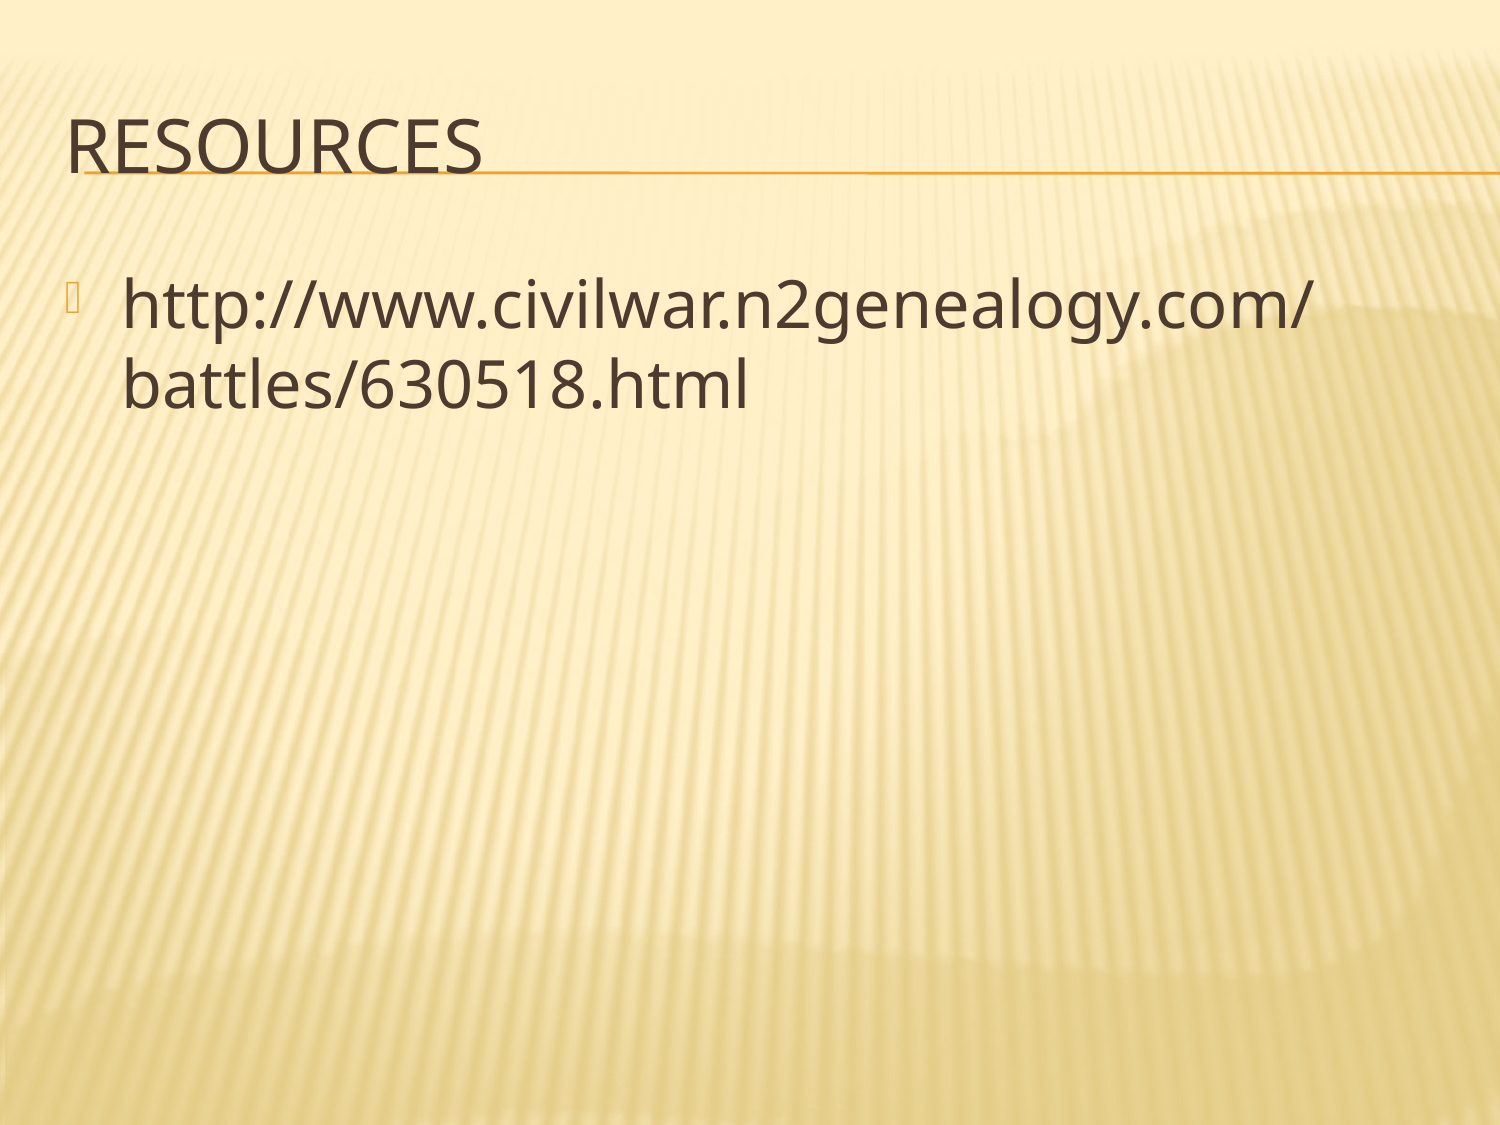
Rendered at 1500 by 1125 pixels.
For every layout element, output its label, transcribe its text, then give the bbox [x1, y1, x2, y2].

list http://www.civilwar.n2genealogy.com/battles/630518.html [50, 254, 1475, 998]
title Resources [50, 75, 1475, 213]
